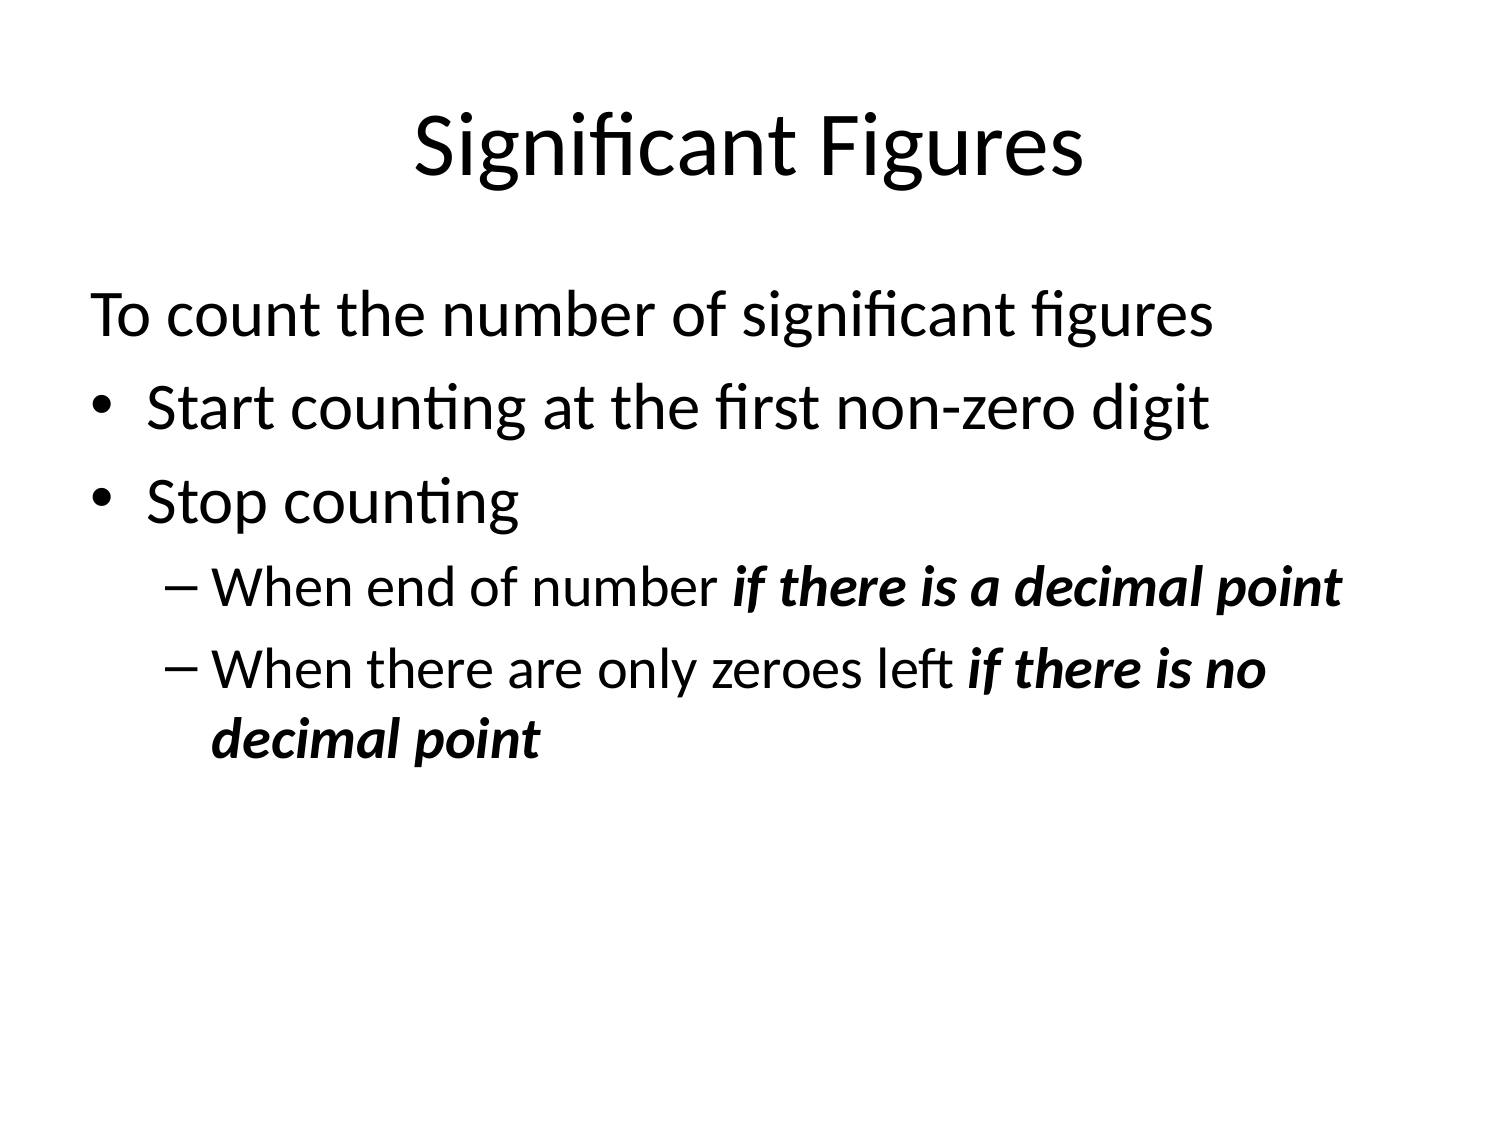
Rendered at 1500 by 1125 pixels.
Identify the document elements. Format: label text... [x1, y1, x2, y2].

list To count the number of significant figures Start counting at the first non-zero digit Stop counting When end of number if there is a decimal point When there are only zeroes left if there is no decimal point [75, 262, 1425, 1005]
title Significant Figures [75, 45, 1425, 233]
